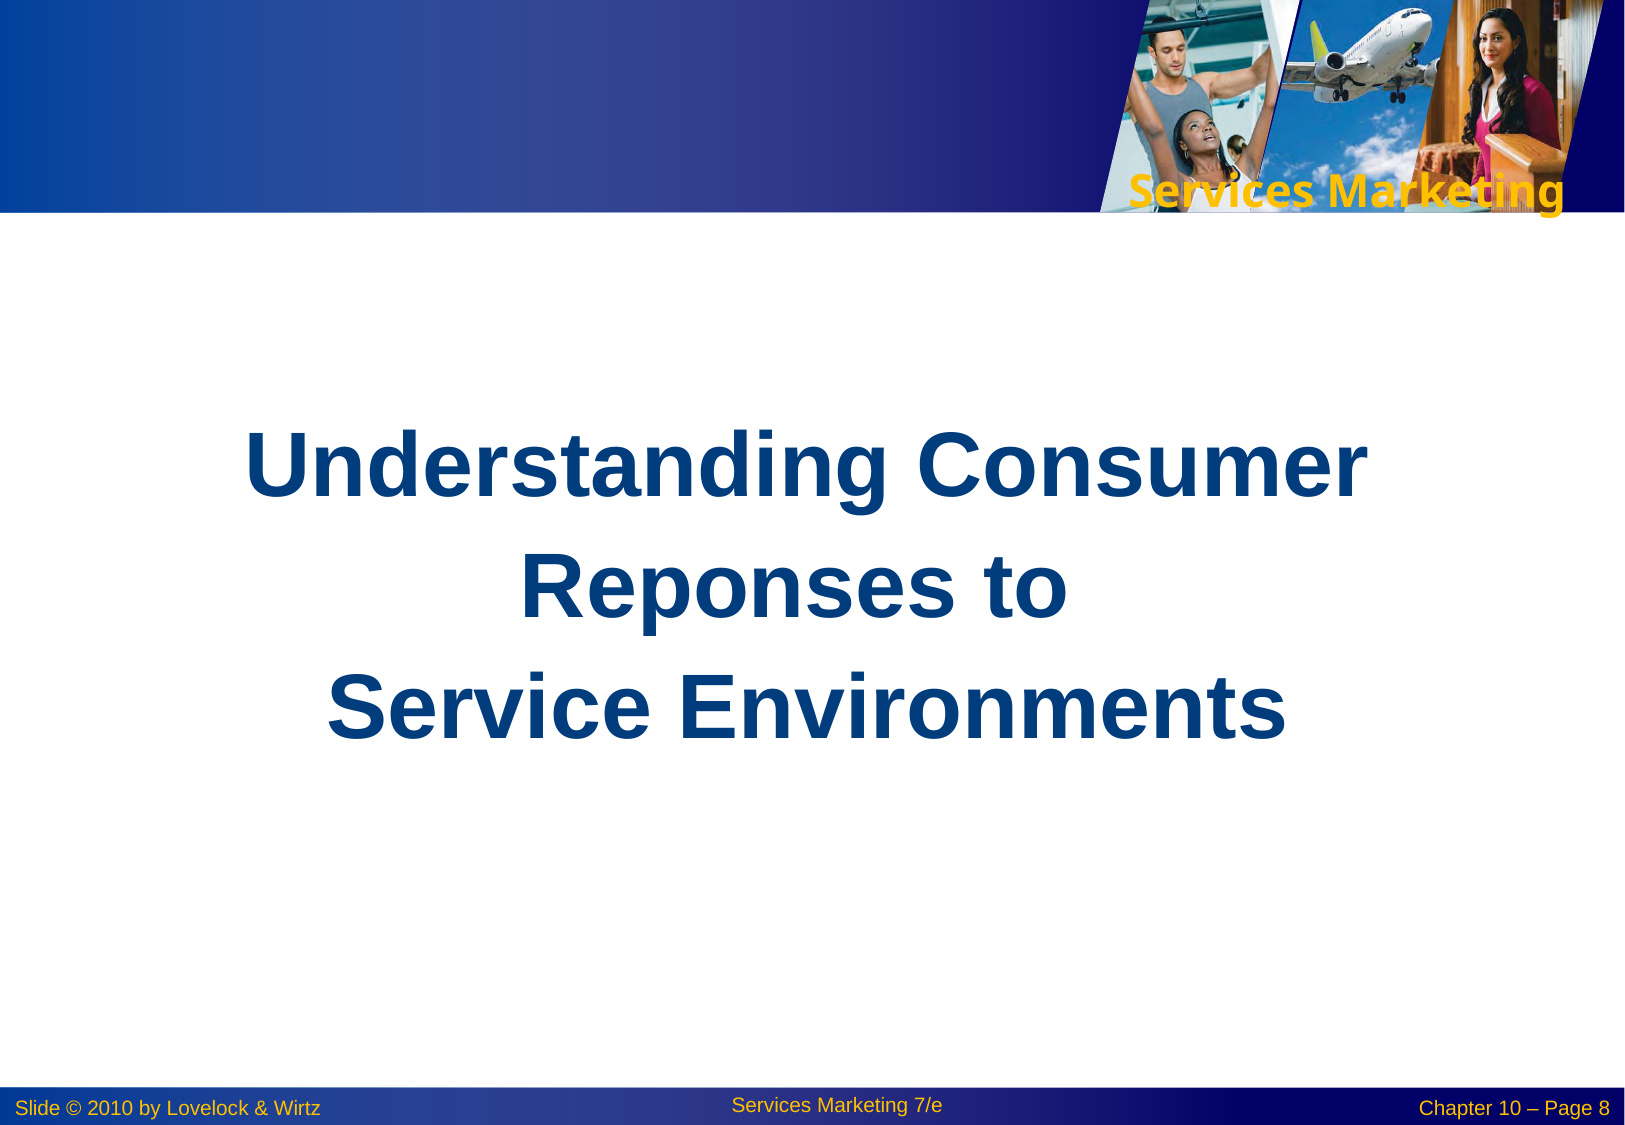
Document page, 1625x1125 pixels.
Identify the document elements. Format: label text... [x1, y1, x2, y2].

picture [1546, 187, 1556, 202]
text_box Understanding Consumer Reponses to Service Environments [115, 410, 1500, 740]
picture [1100, 0, 1604, 213]
picture [1162, 186, 1172, 192]
